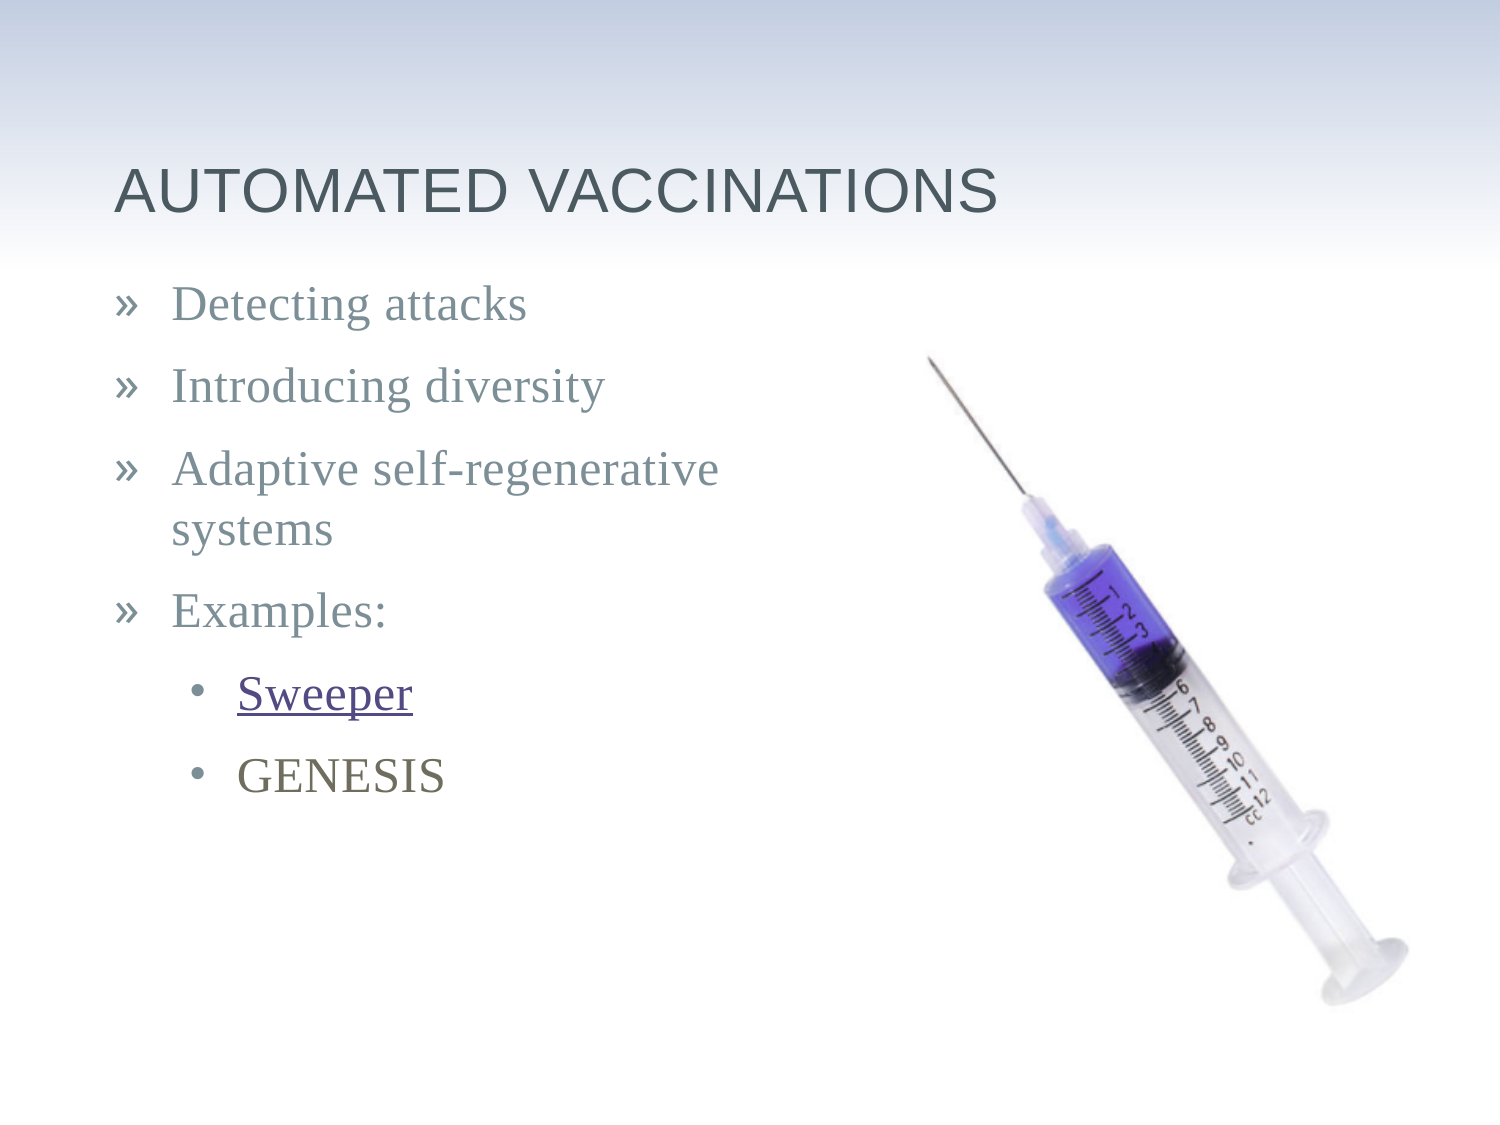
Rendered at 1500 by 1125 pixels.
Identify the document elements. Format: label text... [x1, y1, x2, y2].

title Automated vaccinations [99, 45, 1400, 233]
list Detecting attacks Introducing diversity Adaptive self-regenerative systems Examples: Sweeper GENESIS [99, 262, 889, 938]
picture [906, 330, 1439, 1042]
